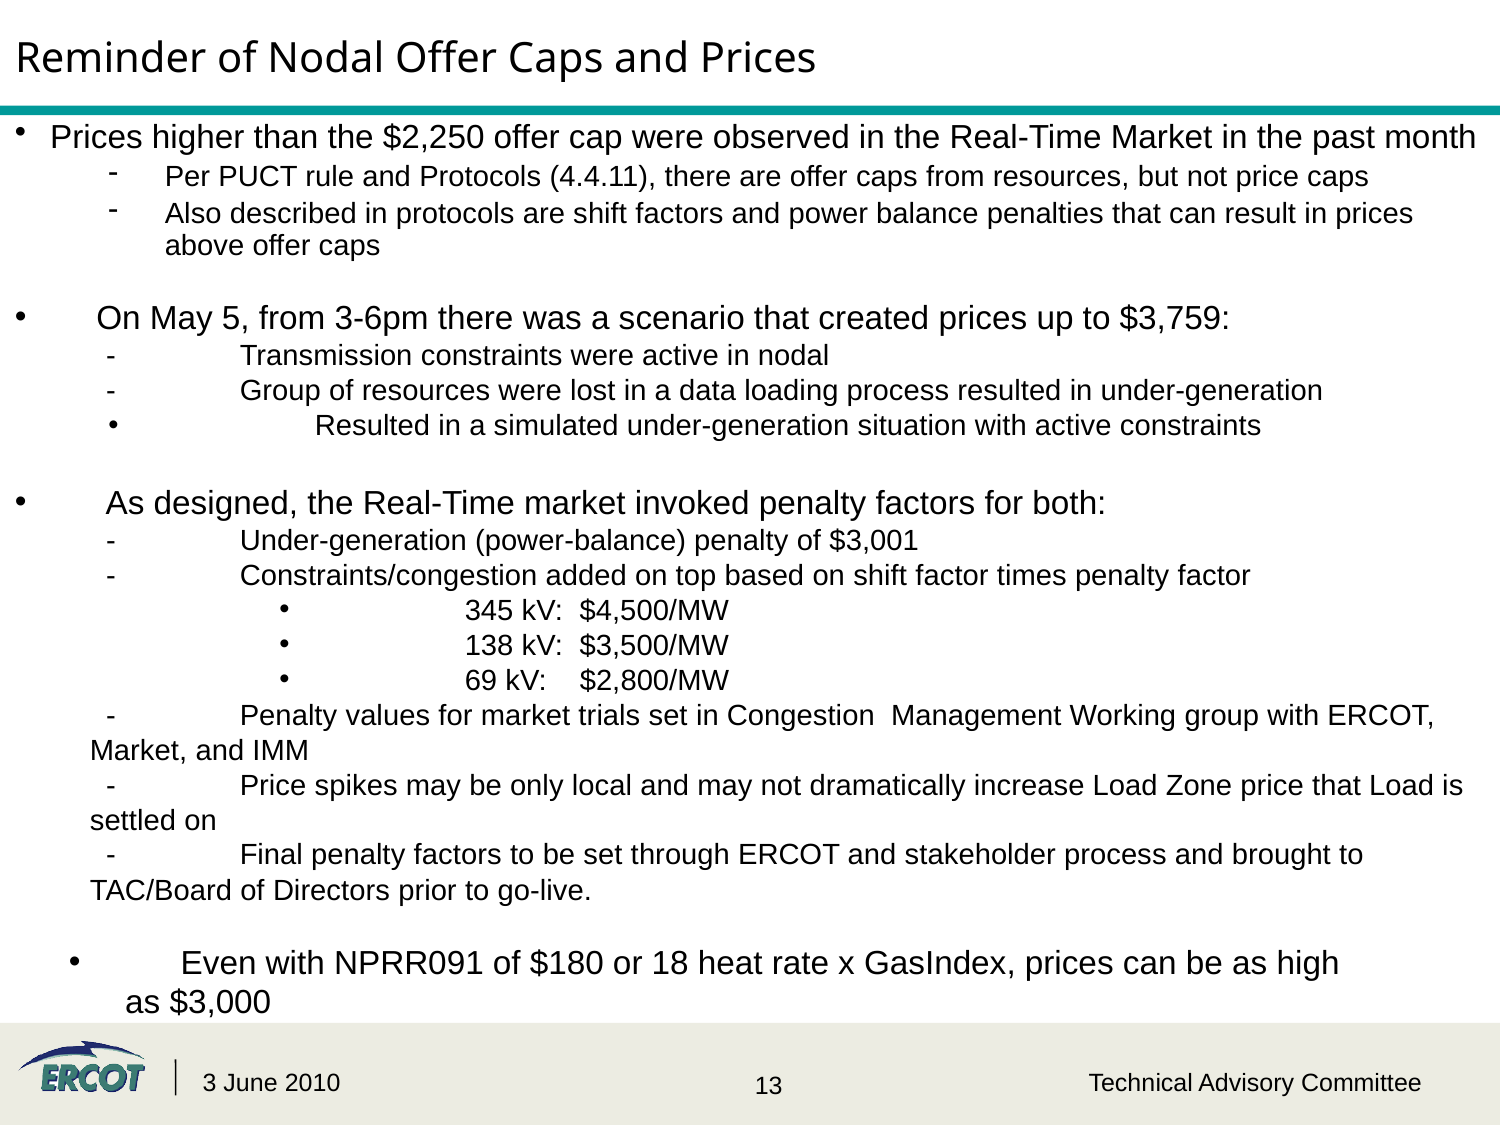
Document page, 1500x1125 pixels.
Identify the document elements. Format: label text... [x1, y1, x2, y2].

text_box Prices higher than the $2,250 offer cap were observed in the Real-Time Market in the past month Per PUCT rule and Protocols (4.4.11), there are offer caps from resources, but not price caps Also described in protocols are shift factors and power balance penalties that can result in prices above offer caps On May 5, from 3-6pm there was a scenario that created prices up to $3,759: - Transmission constraints were active in nodal - Group of resources were lost in a data loading process resulted in under-generation Resulted in a simulated under-generation situation with active constraints As designed, the Real-Time market invoked penalty factors for both: - Under-generation (power-balance) penalty of $3,001 - Constraints/congestion added on top based on shift factor times penalty factor 345 kV: $4,500/MW 138 kV: $3,500/MW 69 kV: $2,800/MW - Penalty values for market trials set in Congestion Management Working group with ERCOT, Market, and IMM - Price spikes may be only local and may not dramatically increase Load Zone price that Load is settled on - Final penalty factors to be set through ERCOT and stakeholder process and brought to TAC/Board of Directors prior to go-live. Even with NPRR091 of $180 or 18 heat rate x GasIndex, prices can be as high as $3,000 [0, 112, 1500, 1028]
footer Technical Advisory Committee [962, 1059, 1438, 1125]
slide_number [187, 1059, 538, 1125]
picture [10, 1031, 151, 1111]
title Reminder of Nodal Offer Caps and Prices [0, 0, 1451, 112]
